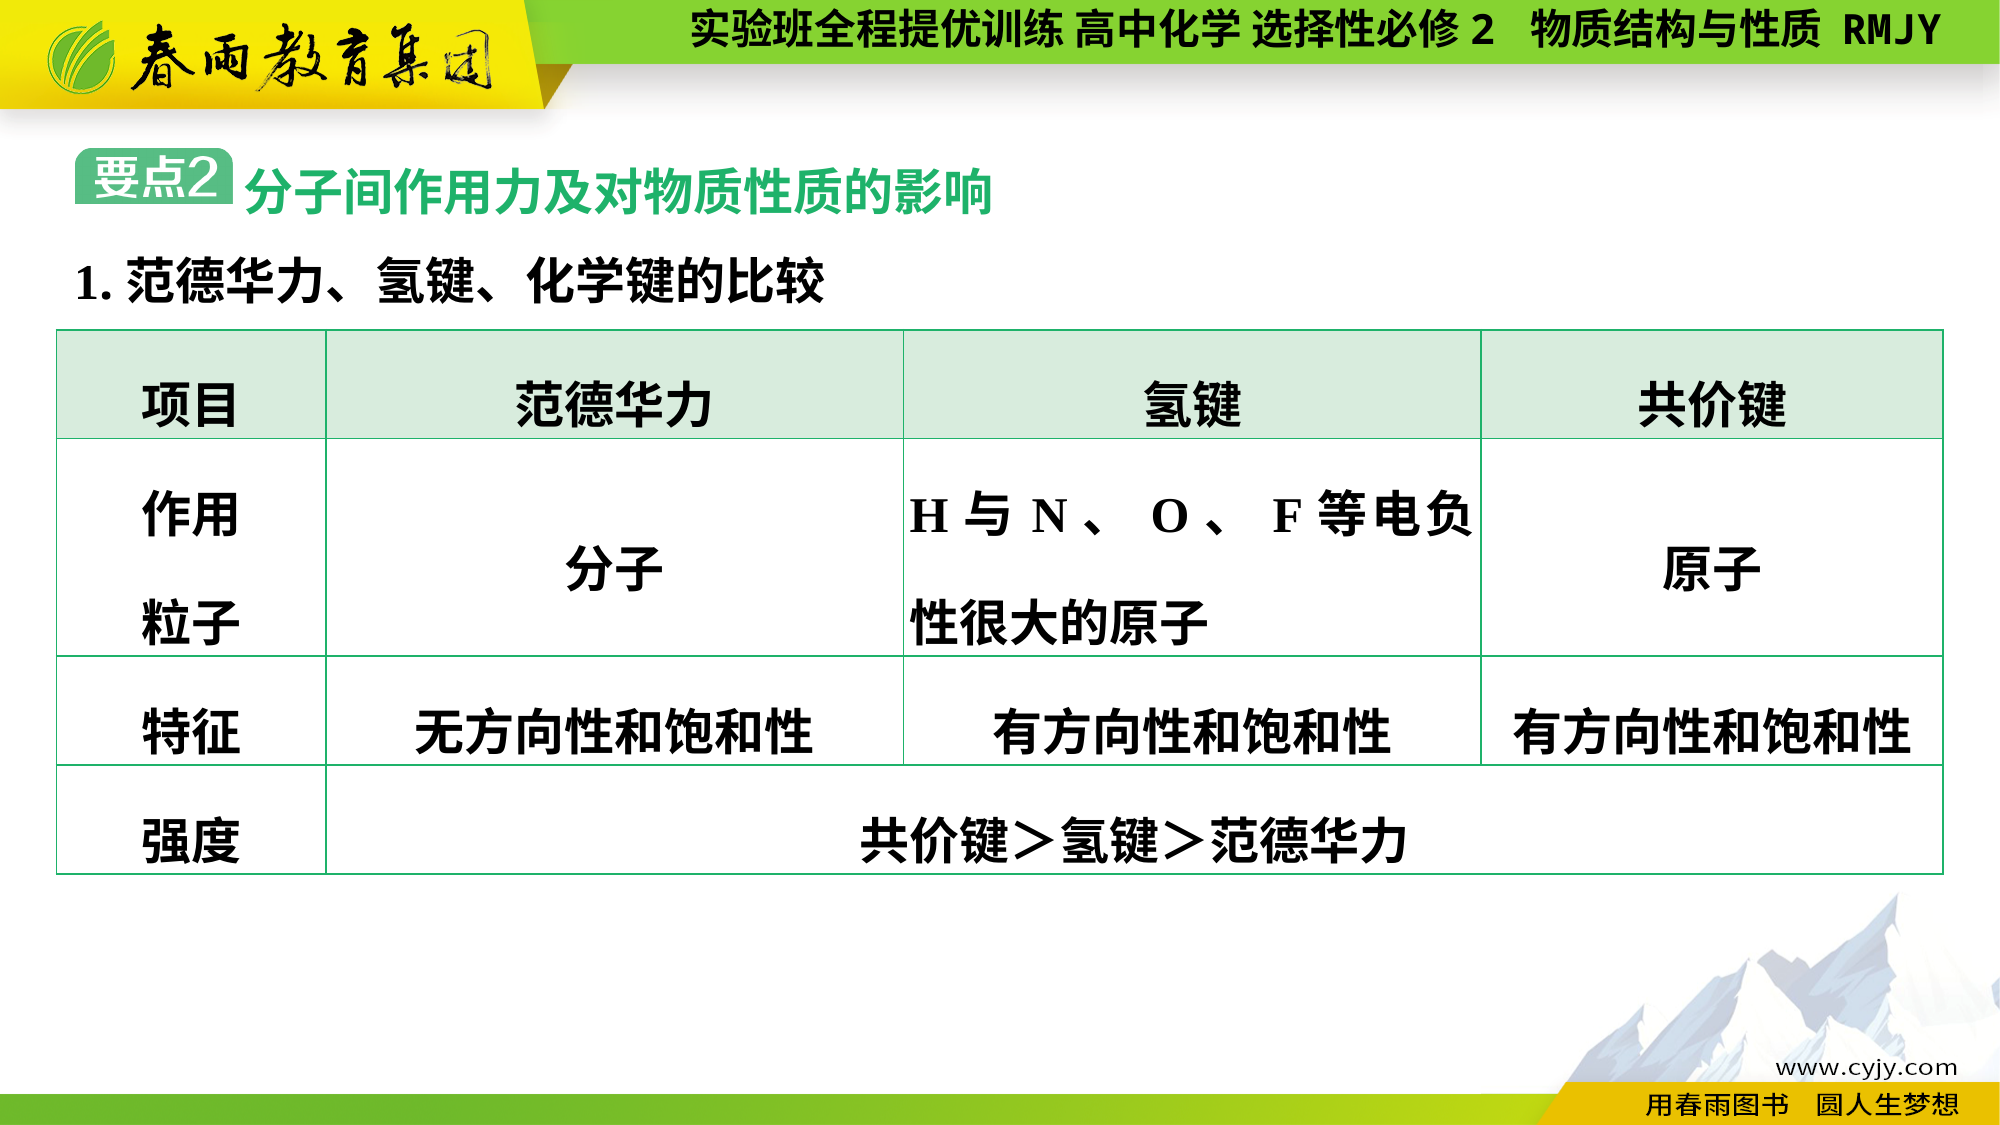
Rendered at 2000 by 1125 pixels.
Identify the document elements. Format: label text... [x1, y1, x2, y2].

table_cell 有方向性和饱和性 [904, 657, 1480, 764]
table_header 共价键 [1482, 331, 1942, 438]
table_cell 作用 粒子 [57, 439, 325, 655]
table_header 氢键 [904, 331, 1480, 438]
table_cell 特征 [57, 657, 325, 764]
table_cell 原子 [1482, 439, 1942, 655]
table_cell H与N、O、F等电负性很大的原子 [904, 439, 1480, 655]
table_header 项目 [57, 331, 325, 438]
table_cell 共价键＞氢键＞范德华力 [327, 766, 1942, 873]
table_cell 分子 [327, 439, 903, 655]
table_cell 强度 [57, 766, 325, 873]
picture [0, 0, 2000, 1125]
table_cell 无方向性和饱和性 [327, 657, 903, 764]
table_header 范德华力 [327, 331, 903, 438]
table_cell 有方向性和饱和性 [1482, 657, 1942, 764]
list 分子间作用力及对物质性质的影响 1.范德华力、氢键、化学键的比较 [59, 122, 1944, 308]
